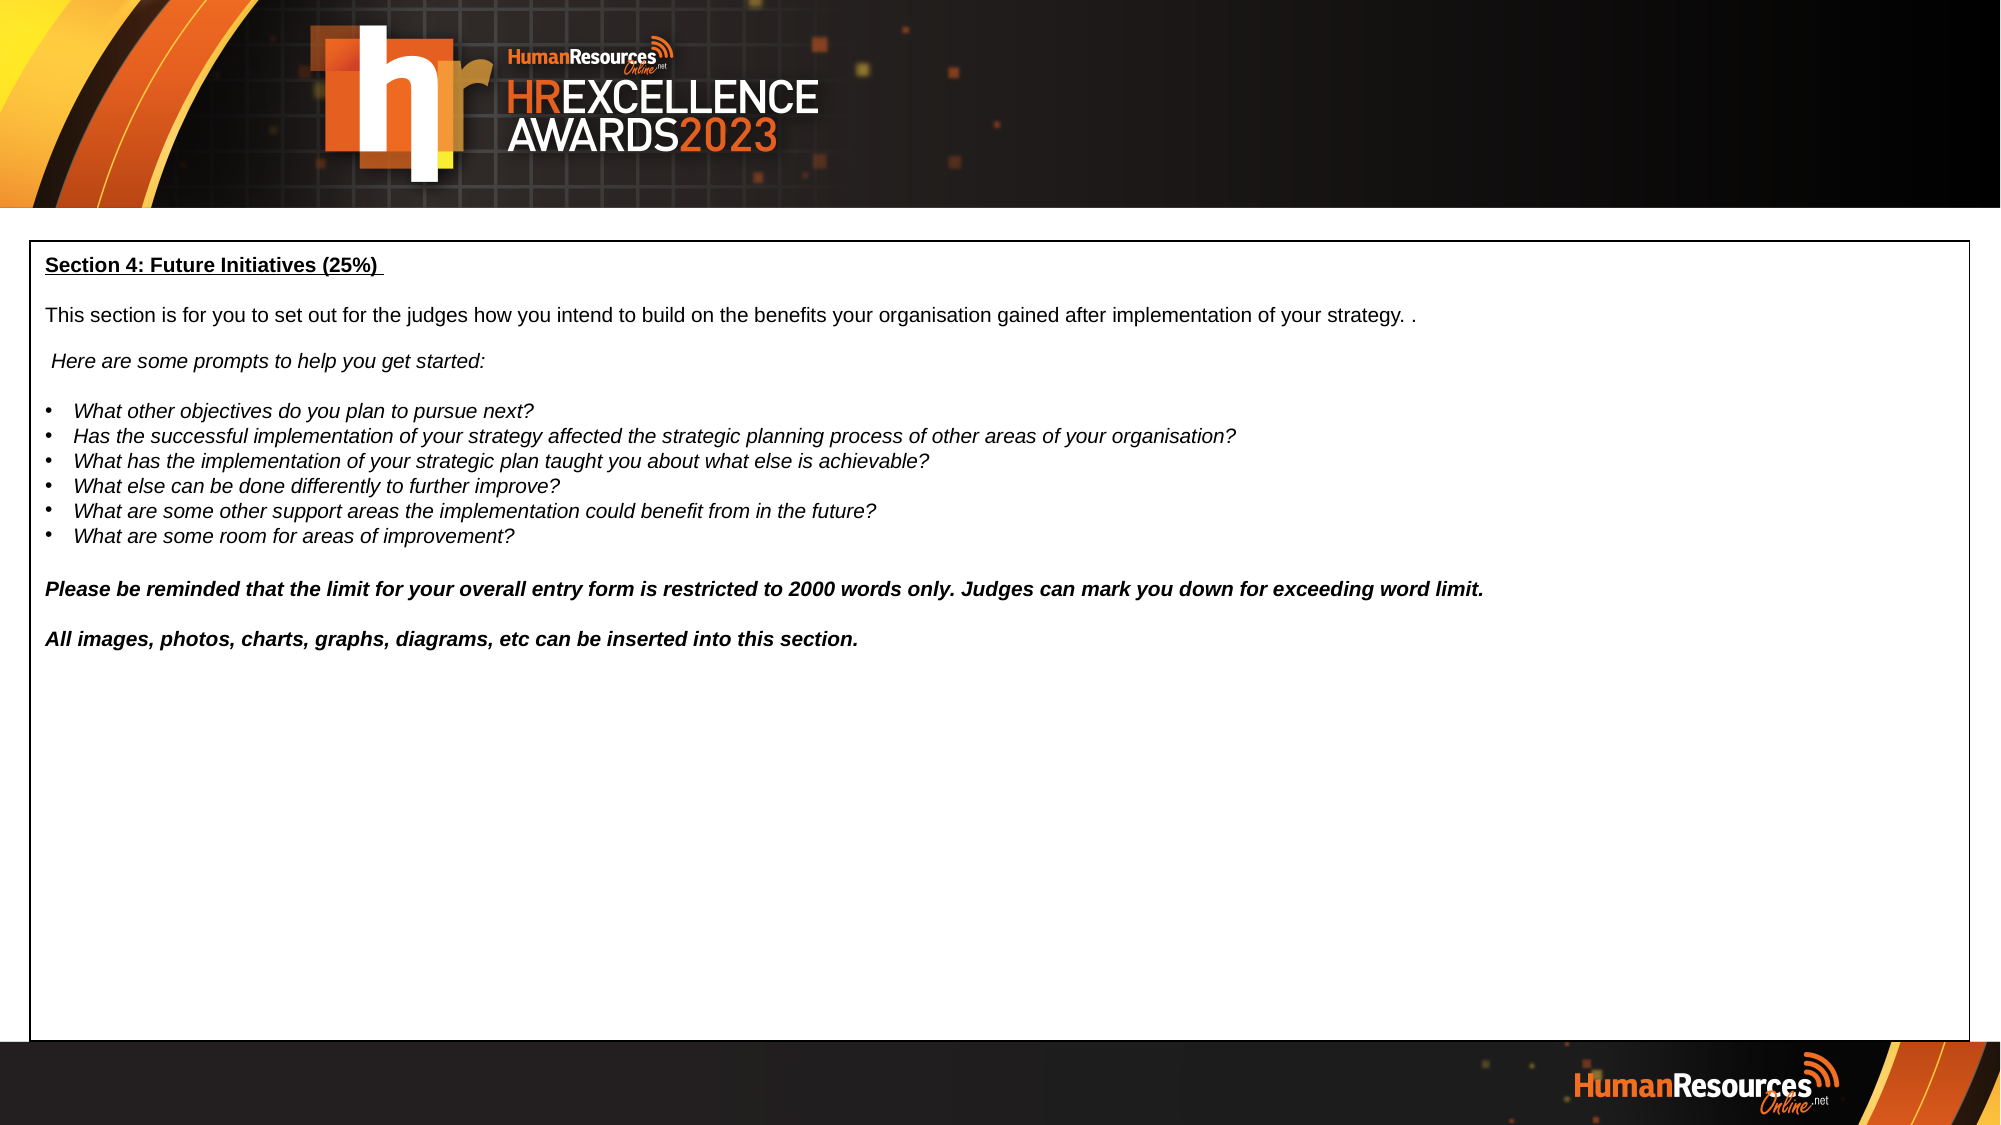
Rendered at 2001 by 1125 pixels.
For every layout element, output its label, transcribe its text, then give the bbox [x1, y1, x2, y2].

text_box Section 4: Future Initiatives (25%) This section is for you to set out for the judges how you intend to build on the benefits your organisation gained after implementation of your strategy. . Here are some prompts to help you get started: What other objectives do you plan to pursue next? Has the successful implementation of your strategy affected the strategic planning process of other areas of your organisation? What has the implementation of your strategic plan taught you about what else is achievable? What else can be done differently to further improve? What are some other support areas the implementation could benefit from in the future? What are some room for areas of improvement? Please be reminded that the limit for your overall entry form is restricted to 2000 words only. Judges can mark you down for exceeding word limit. All images, photos, charts, graphs, diagrams, etc can be inserted into this section. [30, 240, 1970, 1042]
picture [0, 0, 2001, 1125]
